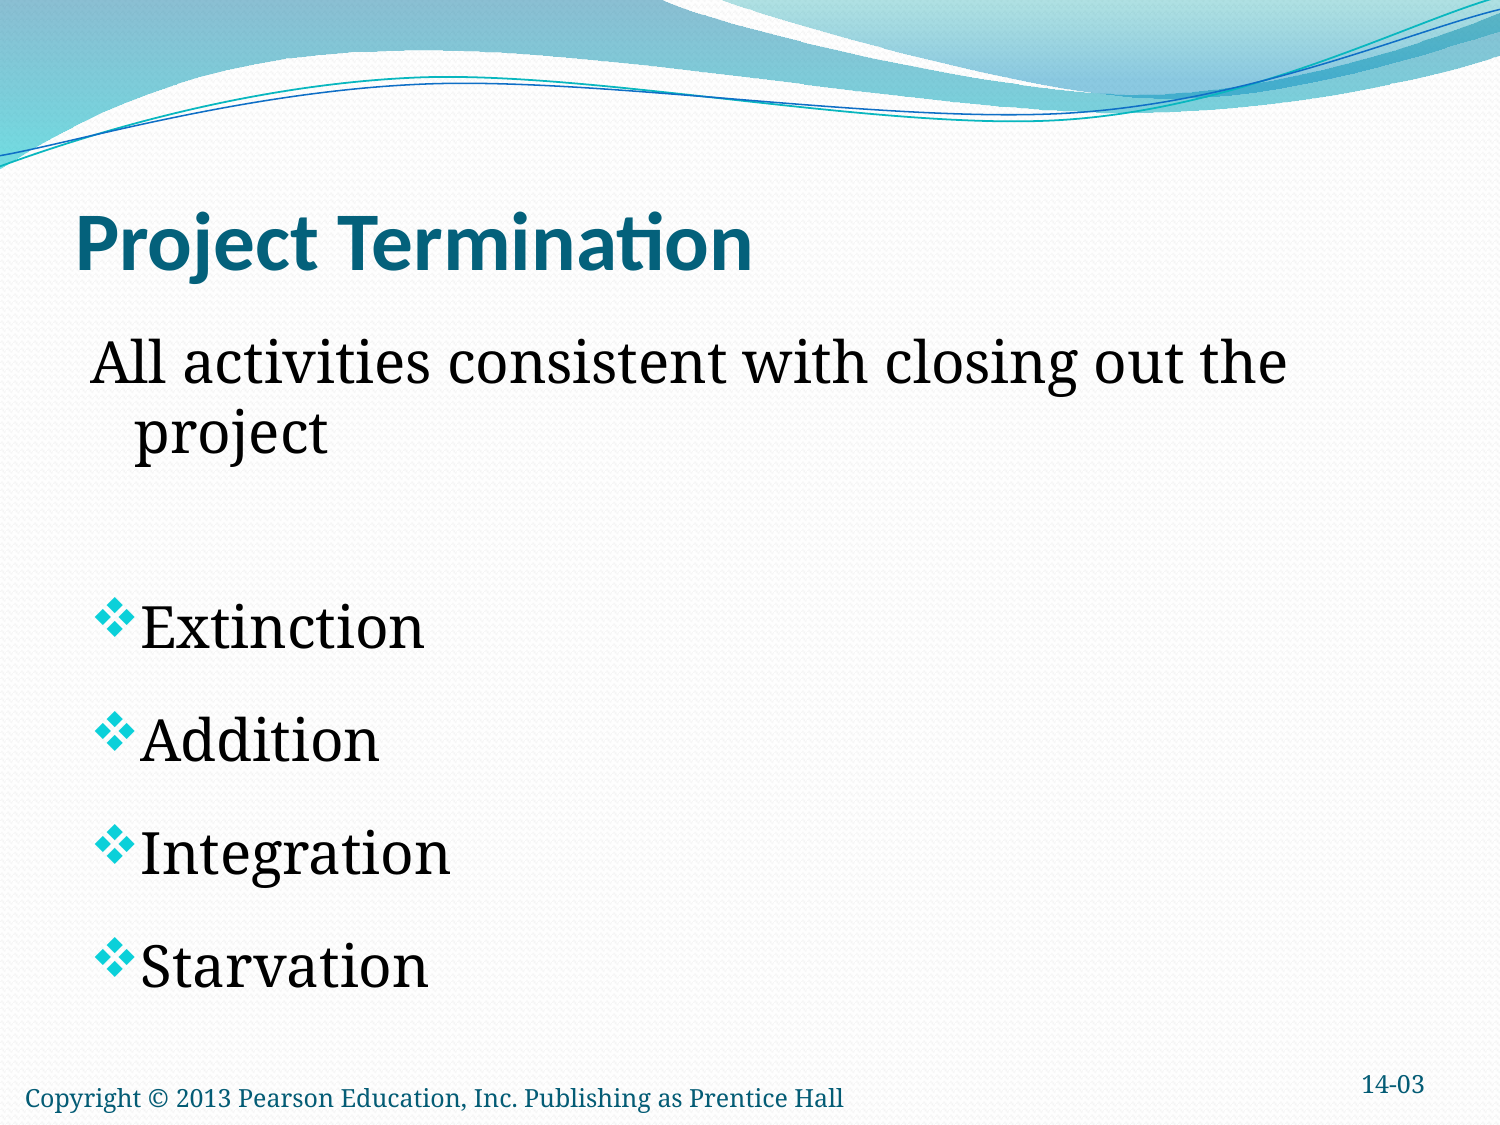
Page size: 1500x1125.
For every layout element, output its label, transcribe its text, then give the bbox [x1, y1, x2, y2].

list All activities consistent with closing out the project Extinction Addition Integration Starvation [74, 317, 1426, 1038]
title Project Termination [74, 99, 1426, 288]
slide_number 14-03 [1299, 1042, 1425, 1103]
